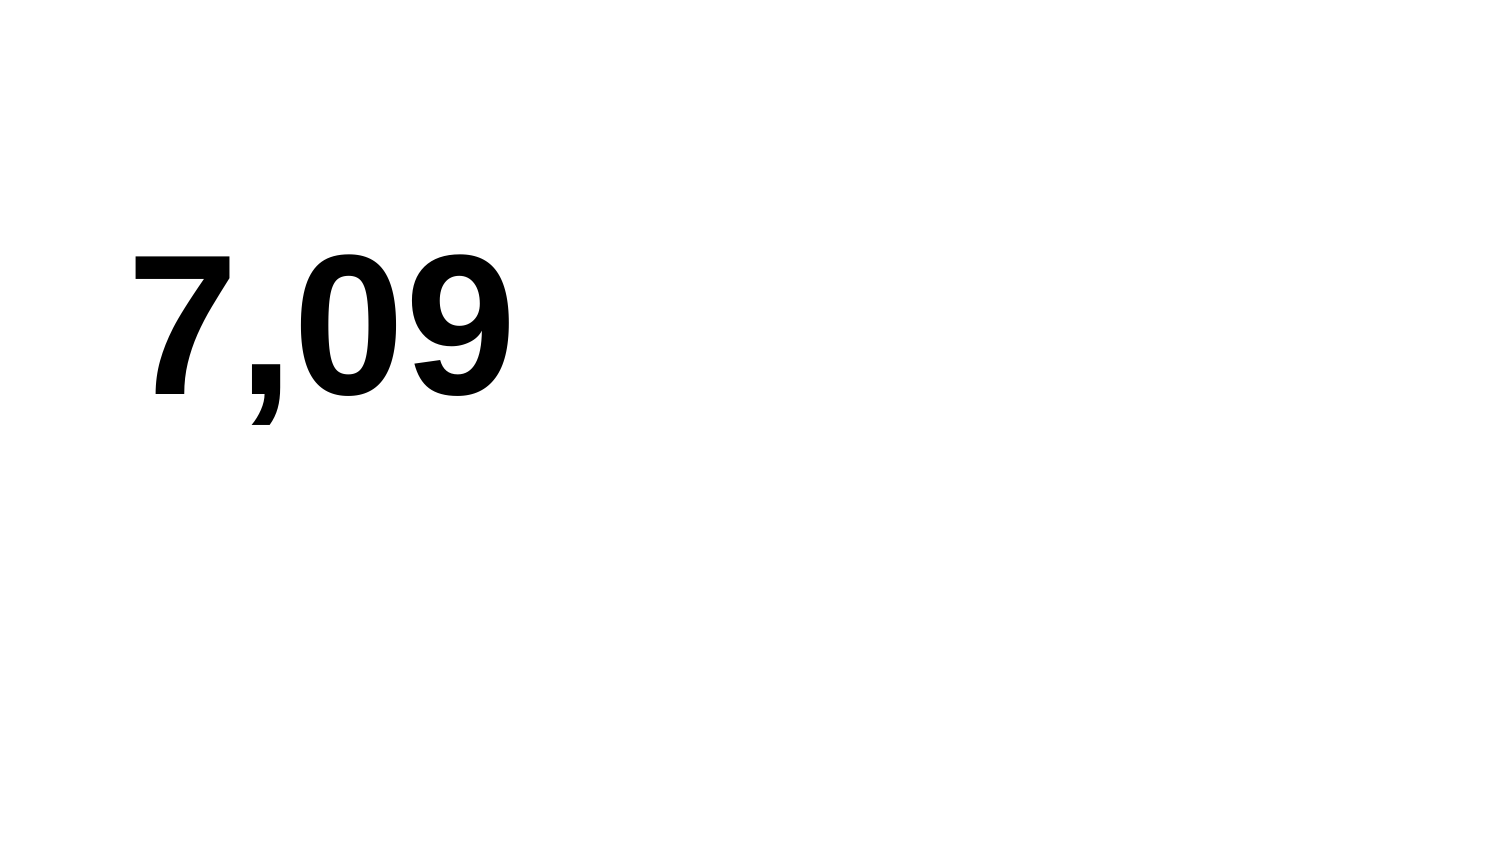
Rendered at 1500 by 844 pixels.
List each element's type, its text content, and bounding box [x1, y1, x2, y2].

text_box 7,09 [112, 259, 1388, 450]
